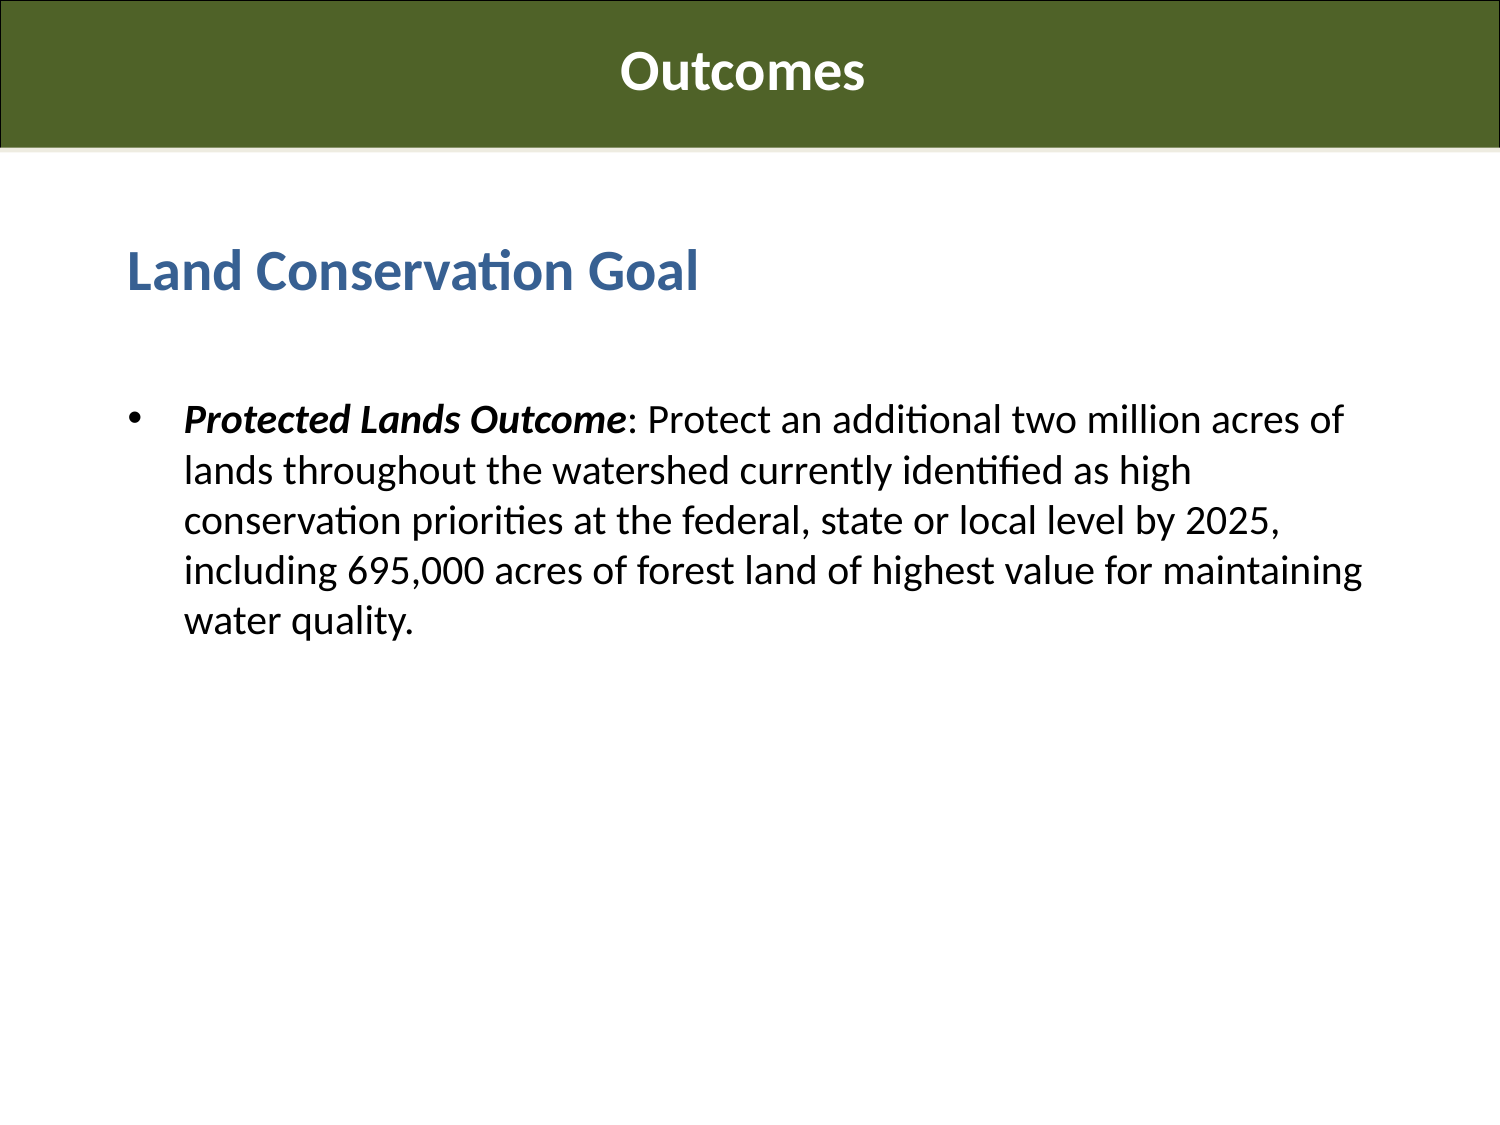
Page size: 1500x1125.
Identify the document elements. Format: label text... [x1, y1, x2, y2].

list Land Conservation Goal Protected Lands Outcome: Protect an additional two million acres of lands throughout the watershed currently identified as high conservation priorities at the federal, state or local level by 2025, including 695,000 acres of forest land of highest value for maintaining water quality. [112, 224, 1425, 900]
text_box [0, 0, 1500, 151]
